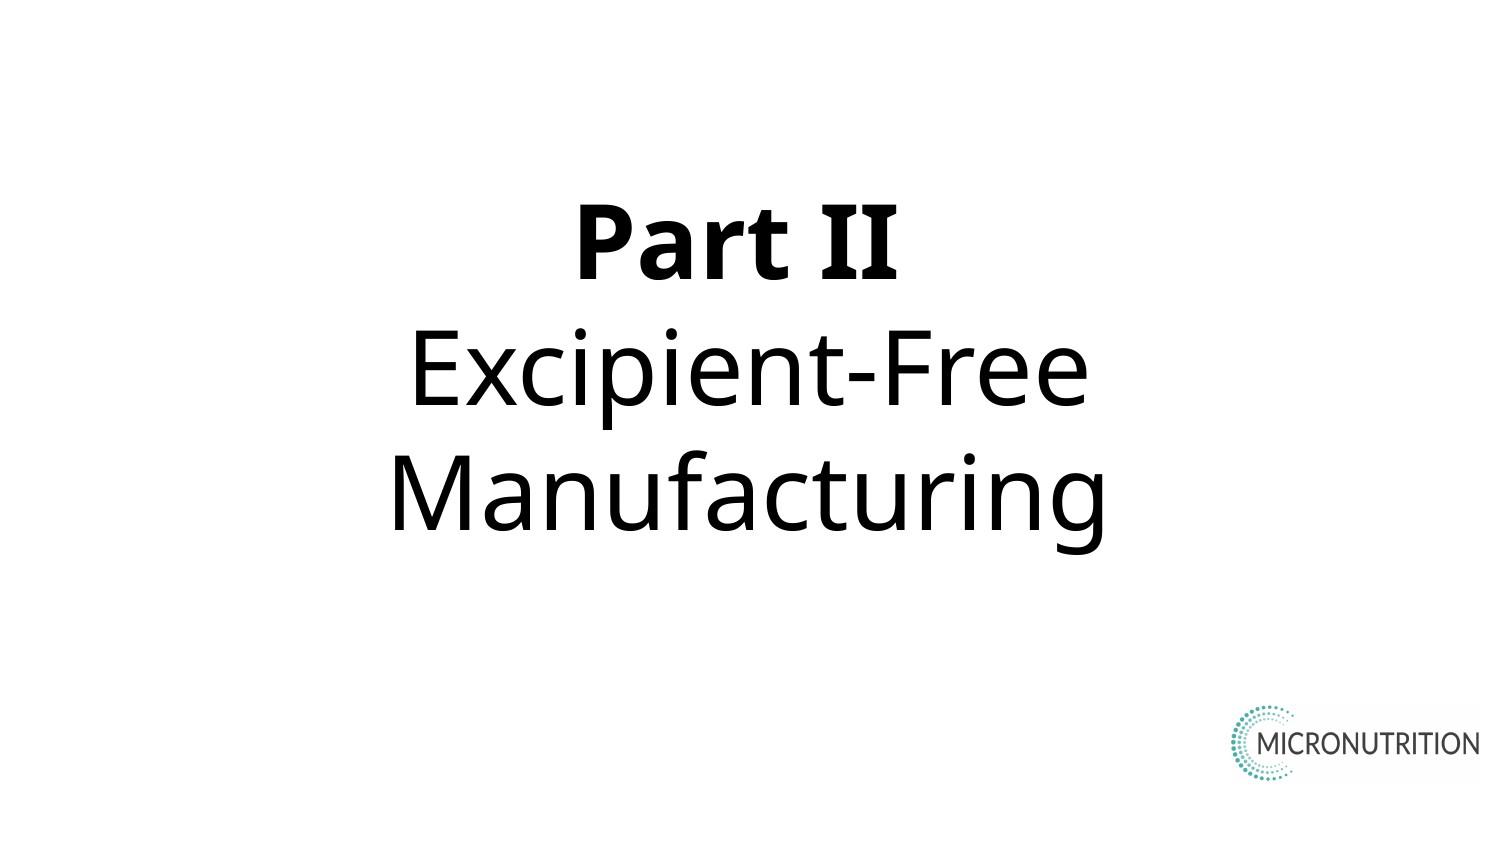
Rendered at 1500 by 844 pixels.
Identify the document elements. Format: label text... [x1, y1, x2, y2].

text_box Part II Excipient-Free Manufacturing [149, 168, 1350, 559]
picture [1228, 698, 1480, 789]
